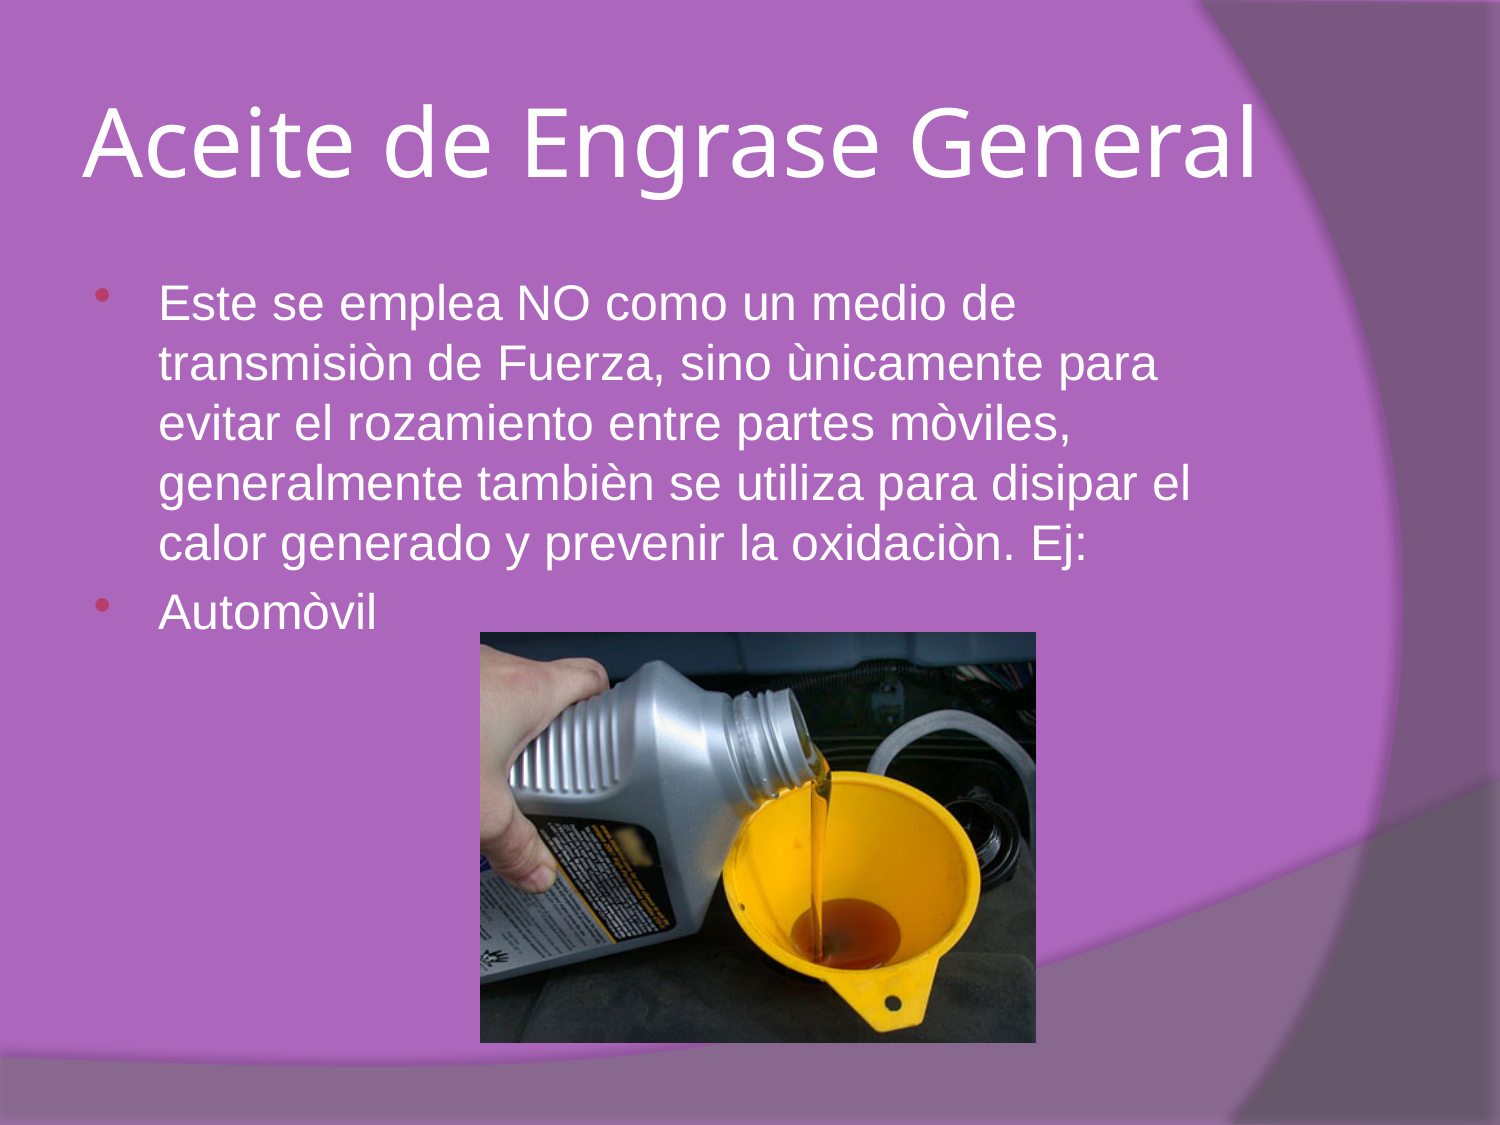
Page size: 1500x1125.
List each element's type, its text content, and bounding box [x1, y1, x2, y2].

picture [479, 632, 1036, 1044]
title Aceite de Engrase General [75, 45, 1300, 233]
list Este se emplea NO como un medio de transmisiòn de Fuerza, sino ùnicamente para evitar el rozamiento entre partes mòviles, generalmente tambièn se utiliza para disipar el calor generado y prevenir la oxidaciòn. Ej: Automòvil [75, 262, 1300, 1005]
